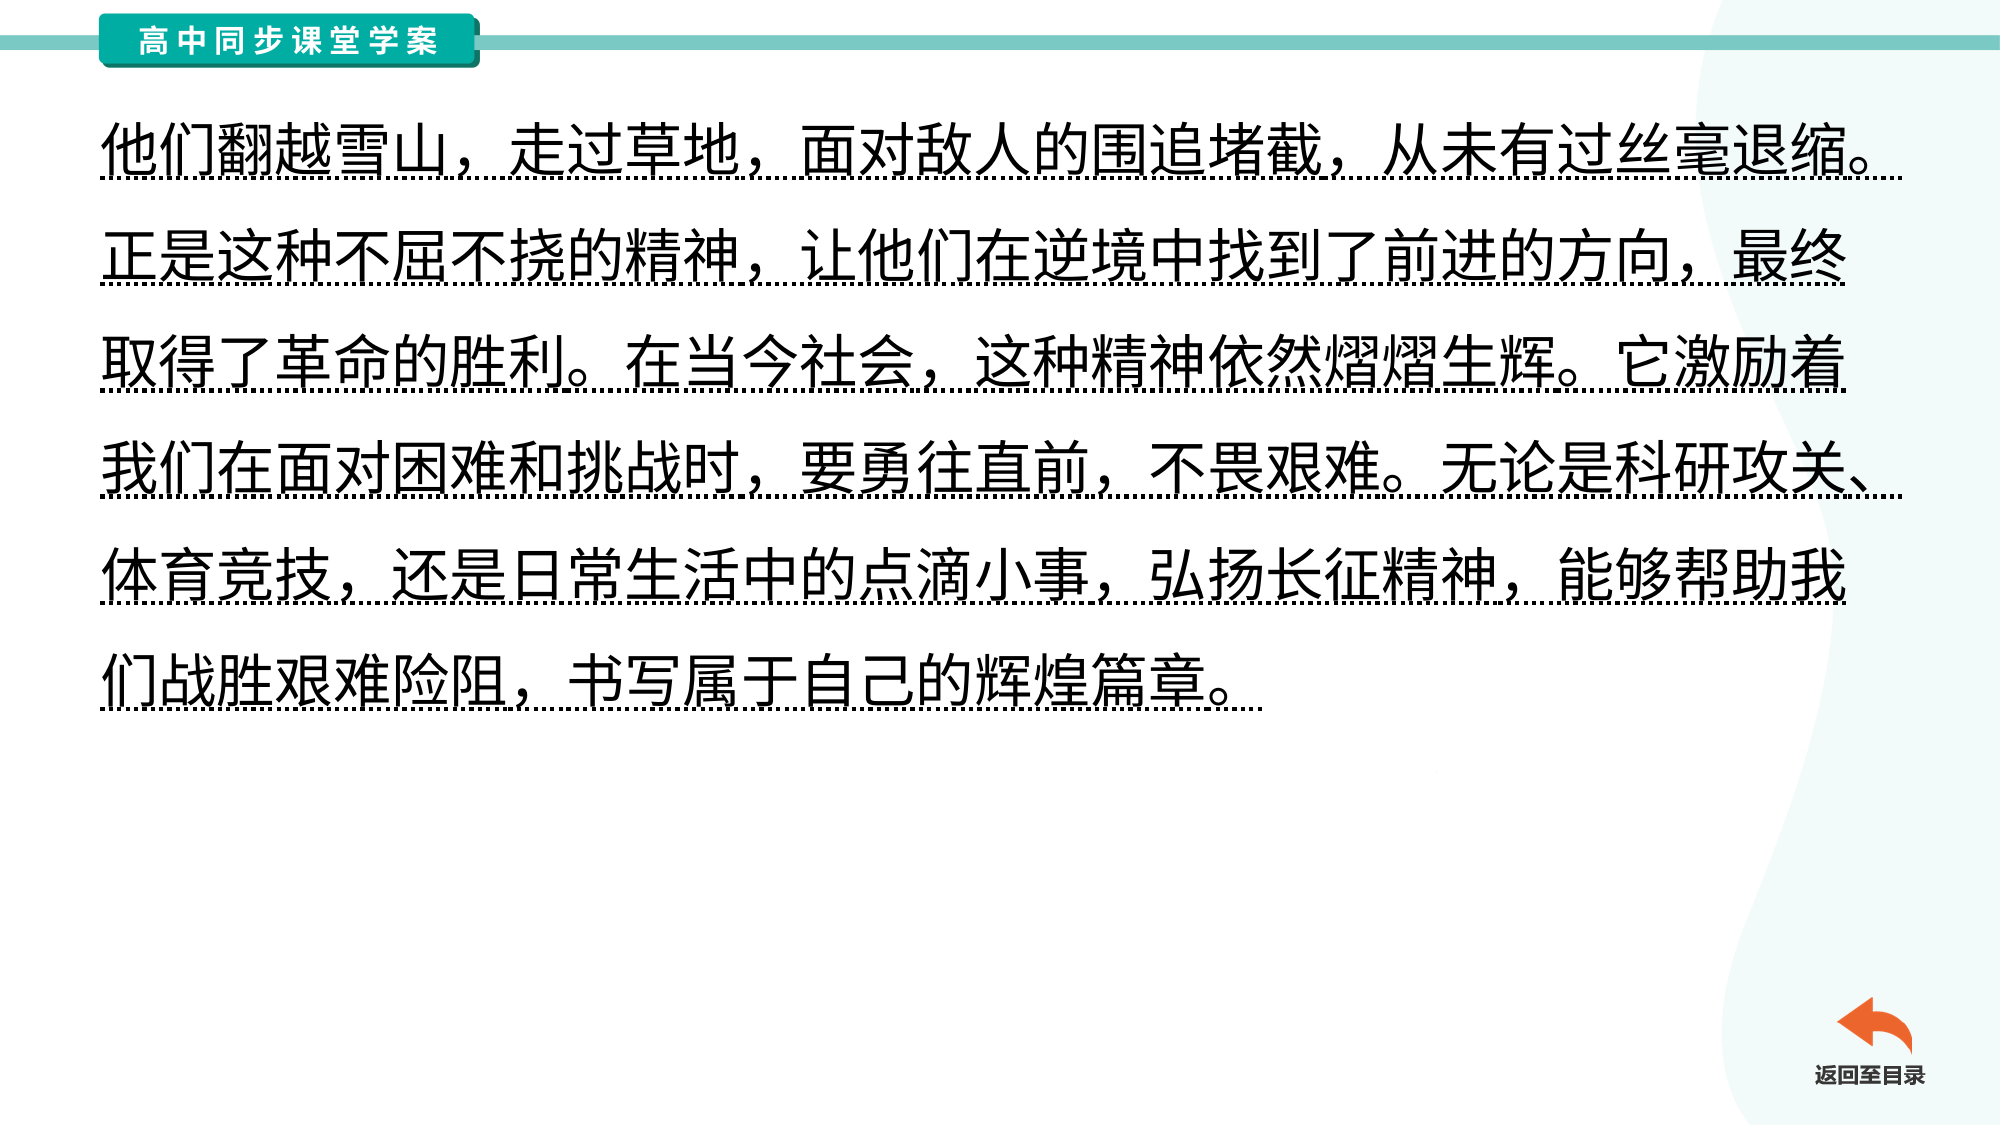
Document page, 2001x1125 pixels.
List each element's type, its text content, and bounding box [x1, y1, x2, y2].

text_box 他们翻越雪山，走过草地，面对敌人的围追堵截，从未有过丝毫退缩。 正是这种不屈不挠的精神，让他们在逆境中找到了前进的方向，最终 取得了革命的胜利。在当今社会，这种精神依然熠熠生辉。它激励着 我们在面对困难和挑战时，要勇往直前，不畏艰难。无论是科研攻关、 体育竞技，还是日常生活中的点滴小事，弘扬长征精神，能够帮助我 们战胜艰难险阻，书写属于自己的辉煌篇章。 [100, 76, 1899, 715]
picture [0, 0, 2000, 1125]
